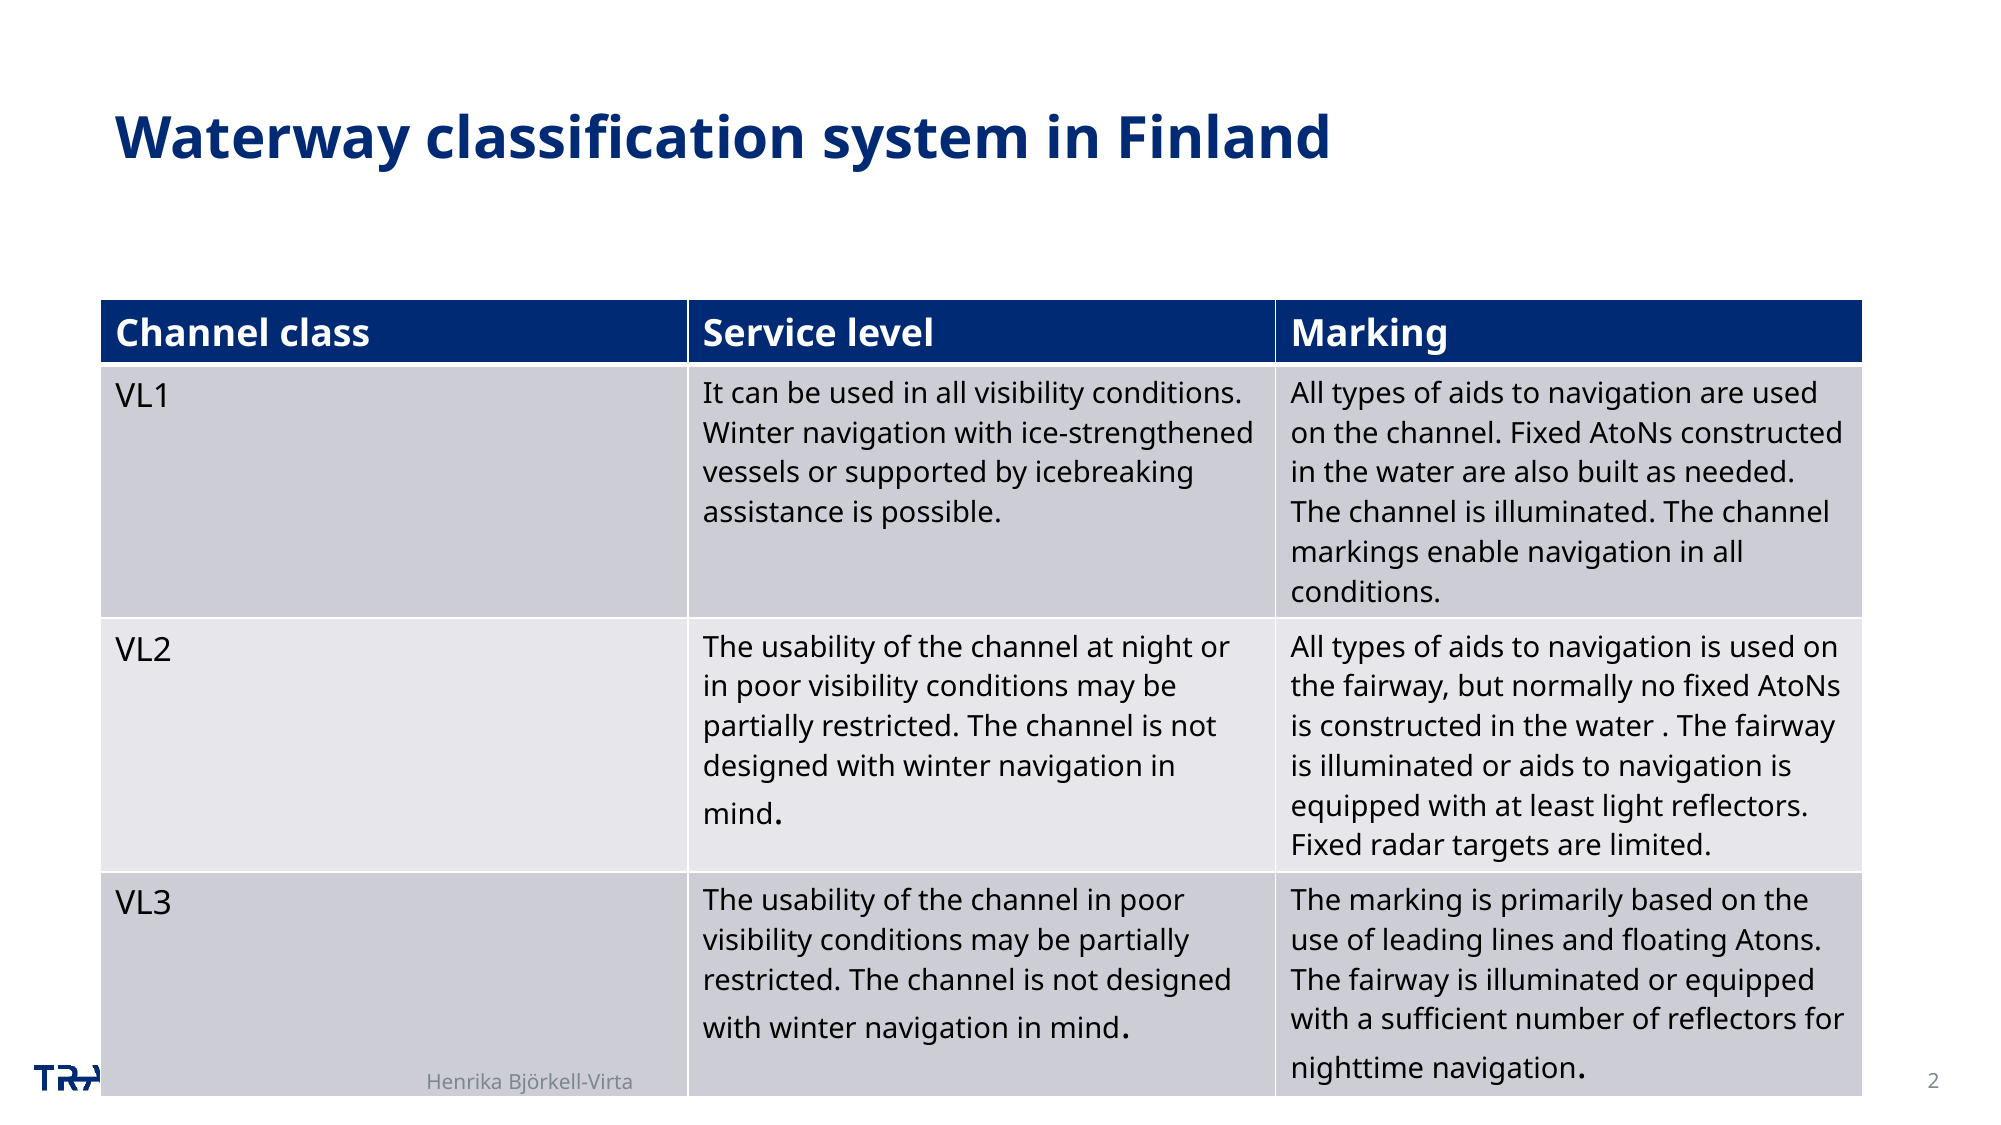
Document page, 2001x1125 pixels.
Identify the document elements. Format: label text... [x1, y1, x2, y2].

table_header Marking [1276, 300, 1862, 362]
slide_number 2 [1854, 1060, 1955, 1103]
picture [34, 1064, 100, 1091]
table_header Service level [689, 300, 1275, 362]
table_cell VL2 [101, 619, 687, 871]
table_cell VL3 [101, 873, 687, 1096]
table_header Channel class [101, 300, 687, 362]
table_cell The usability of the channel at night or in poor visibility conditions may be partially restricted. The channel is not designed with winter navigation in mind. [689, 619, 1275, 871]
table_cell All types of aids to navigation are used on the channel. Fixed AtoNs constructed in the water are also built as needed. The channel is illuminated. The channel markings enable navigation in all conditions. [1276, 367, 1862, 617]
table_cell VL1 [101, 367, 687, 617]
title Waterway classification system in Finland [100, 100, 1864, 283]
footer Henrika Björkell-Virta [411, 1060, 1000, 1103]
table_cell The marking is primarily based on the use of leading lines and floating Atons. The fairway is illuminated or equipped with a sufficient number of reflectors for nighttime navigation. [1276, 873, 1862, 1096]
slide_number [1503, 1098, 1811, 1103]
table_cell All types of aids to navigation is used on the fairway, but normally no fixed AtoNs is constructed in the water . The fairway is illuminated or aids to navigation is equipped with at least light reflectors. Fixed radar targets are limited. [1276, 619, 1862, 871]
table_cell The usability of the channel in poor visibility conditions may be partially restricted. The channel is not designed with winter navigation in mind. [689, 873, 1275, 1096]
table_cell It can be used in all visibility conditions. Winter navigation with ice-strengthened vessels or supported by icebreaking assistance is possible. [689, 367, 1275, 617]
